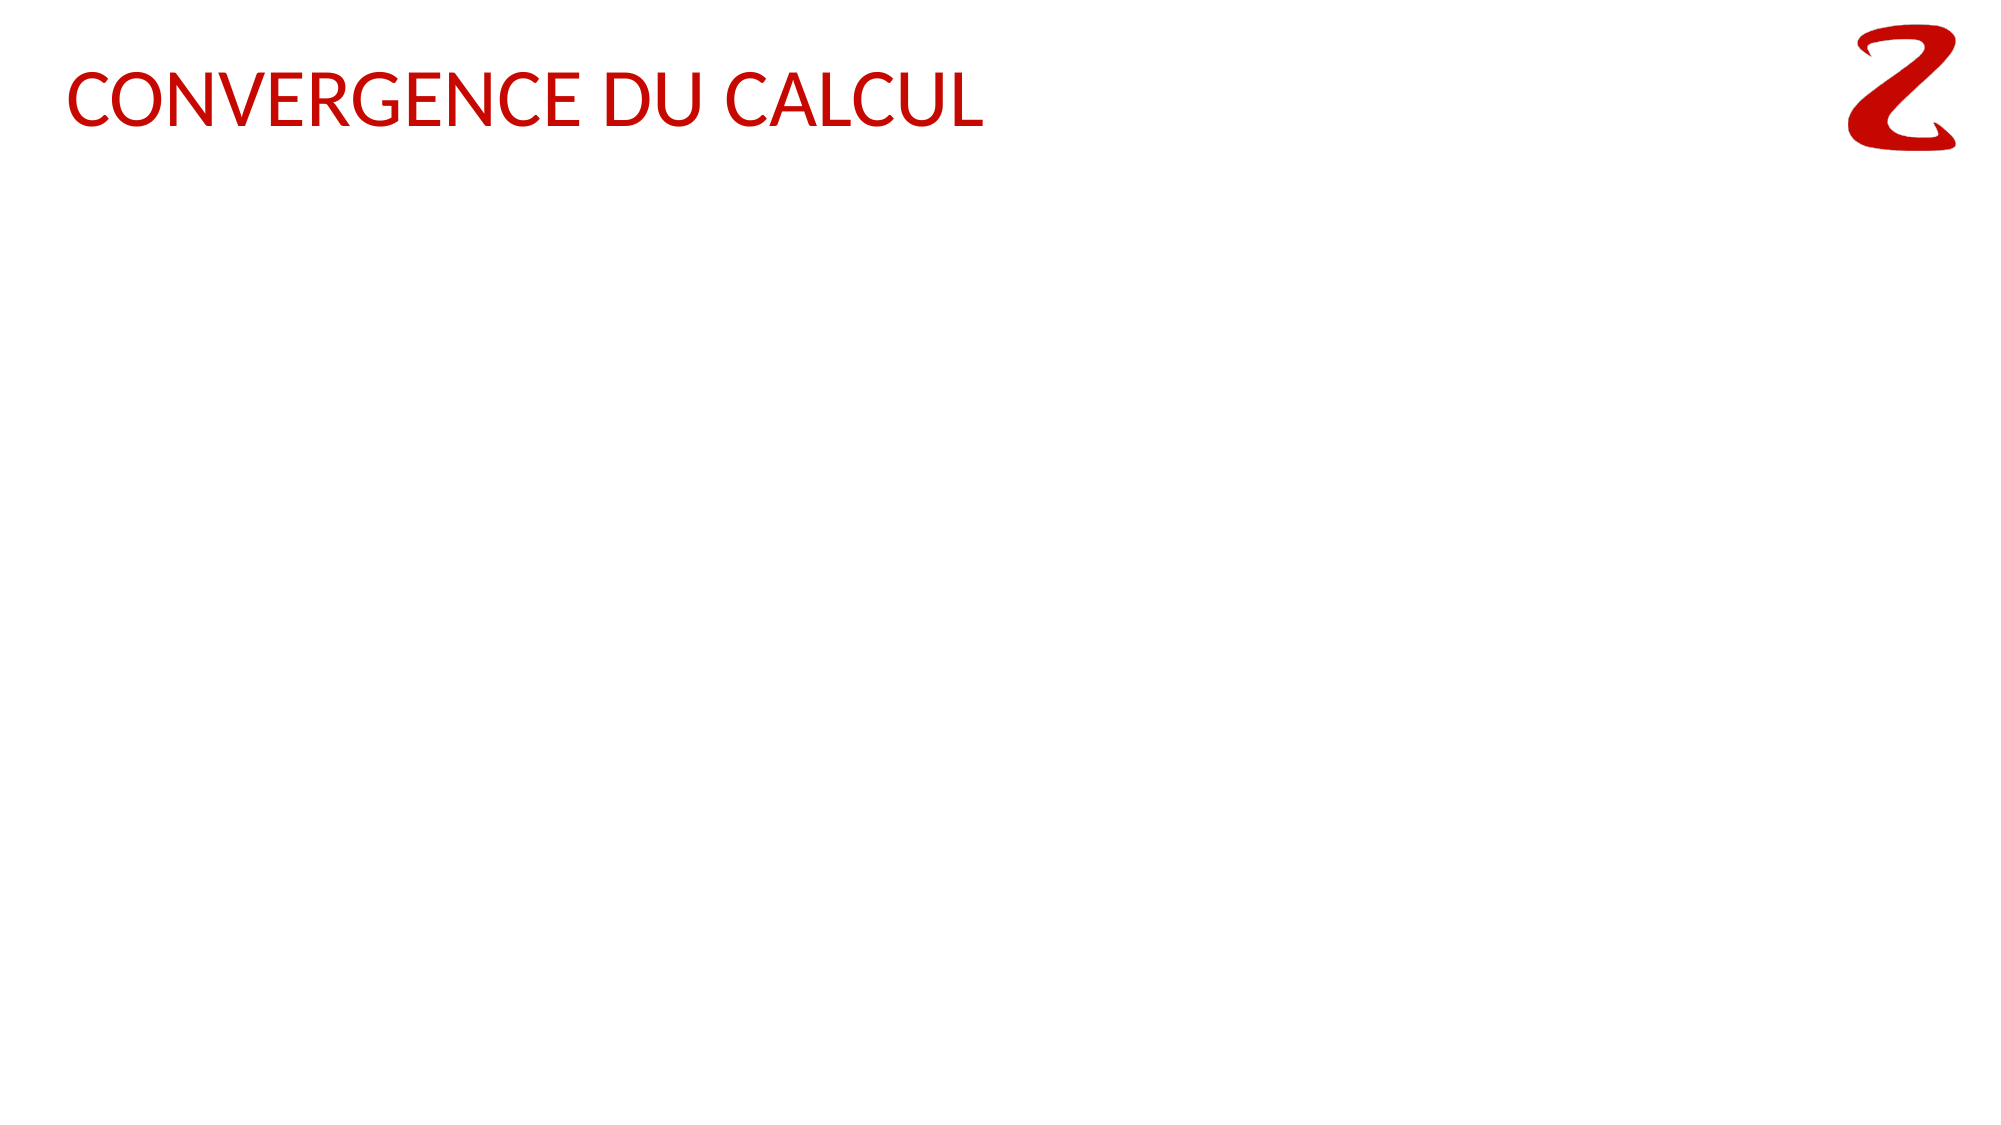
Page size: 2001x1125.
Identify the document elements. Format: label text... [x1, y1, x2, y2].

text_box CONVERGENCE DU CALCUL [51, 35, 1723, 151]
picture [1847, 22, 1957, 153]
